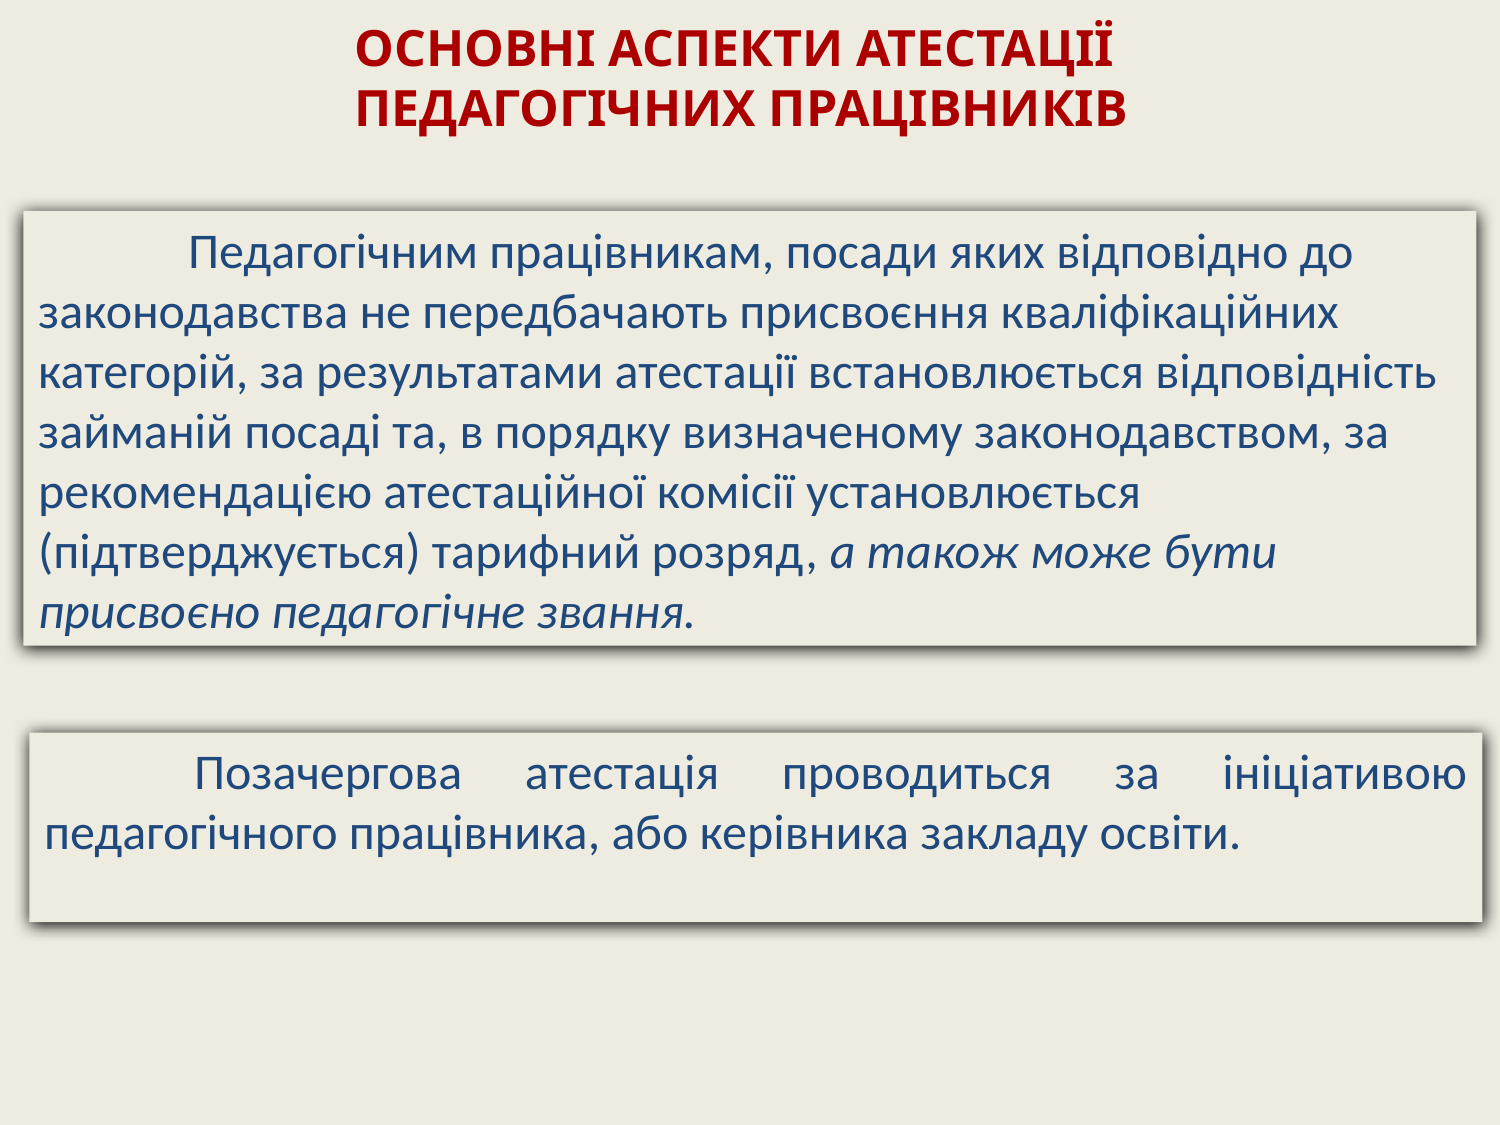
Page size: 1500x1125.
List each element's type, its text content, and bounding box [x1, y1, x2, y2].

title ОСНОВНІ АСПЕКТИ АТЕСТАЦІЇ ПЕДАГОГІЧНИХ ПРАЦІВНИКІВ [146, 9, 1336, 197]
text_box Позачергова атестація проводиться за ініціативою педагогічного працівника, або керівника закладу освіти. [29, 732, 1483, 923]
text_box Педагогічним працівникам, посади яких відповідно до законодавства не передбачають присвоєння кваліфікаційних категорій, за результатами атестації встановлюється відповідність займаній посаді та, в порядку визначеному законодавством, за рекомендацією атестаційної комісії установлюється (підтверджується) тарифний розряд, а також може бути присвоєно педагогічне звання. [23, 210, 1477, 646]
